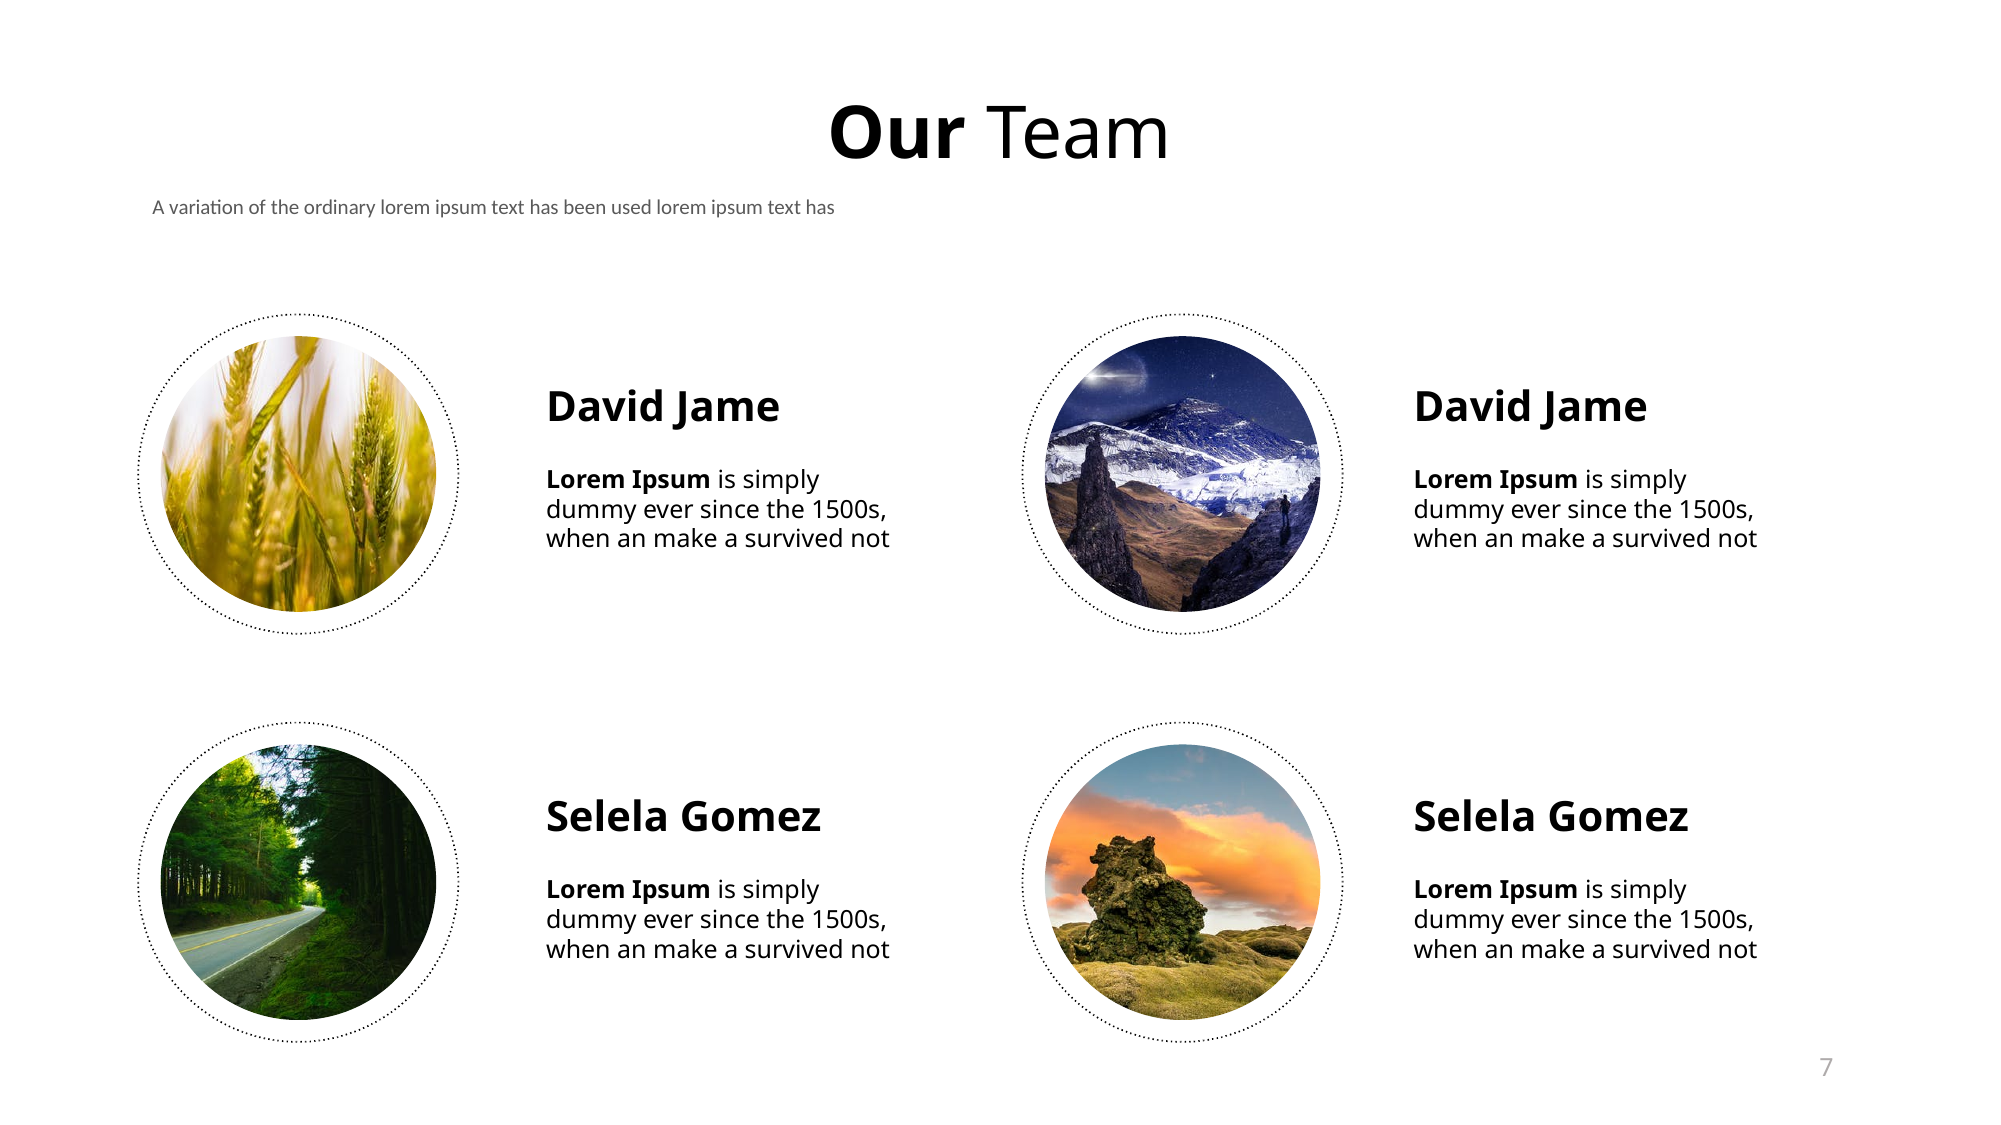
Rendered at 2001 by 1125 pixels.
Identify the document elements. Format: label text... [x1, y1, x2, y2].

text_box David Jame [1398, 380, 1705, 438]
picture [1044, 336, 1321, 612]
text_box Lorem Ipsum is simply dummy ever since the 1500s, when an make a survived not [1398, 455, 1781, 561]
picture [160, 744, 437, 1021]
subtitle A variation of the ordinary lorem ipsum text has been used lorem ipsum text has [137, 186, 1863, 227]
slide_number 7 [1790, 1042, 1863, 1094]
text_box Lorem Ipsum is simply dummy ever since the 1500s, when an make a survived not [531, 455, 914, 561]
text_box Selela Gomez [1398, 791, 1705, 848]
text_box Lorem Ipsum is simply dummy ever since the 1500s, when an make a survived not [1398, 865, 1781, 971]
picture [160, 336, 437, 612]
text_box David Jame [531, 380, 838, 438]
text_box Lorem Ipsum is simply dummy ever since the 1500s, when an make a survived not [531, 865, 914, 971]
picture [1044, 744, 1321, 1021]
text_box Selela Gomez [531, 791, 838, 848]
title Our Team [137, 78, 1863, 186]
